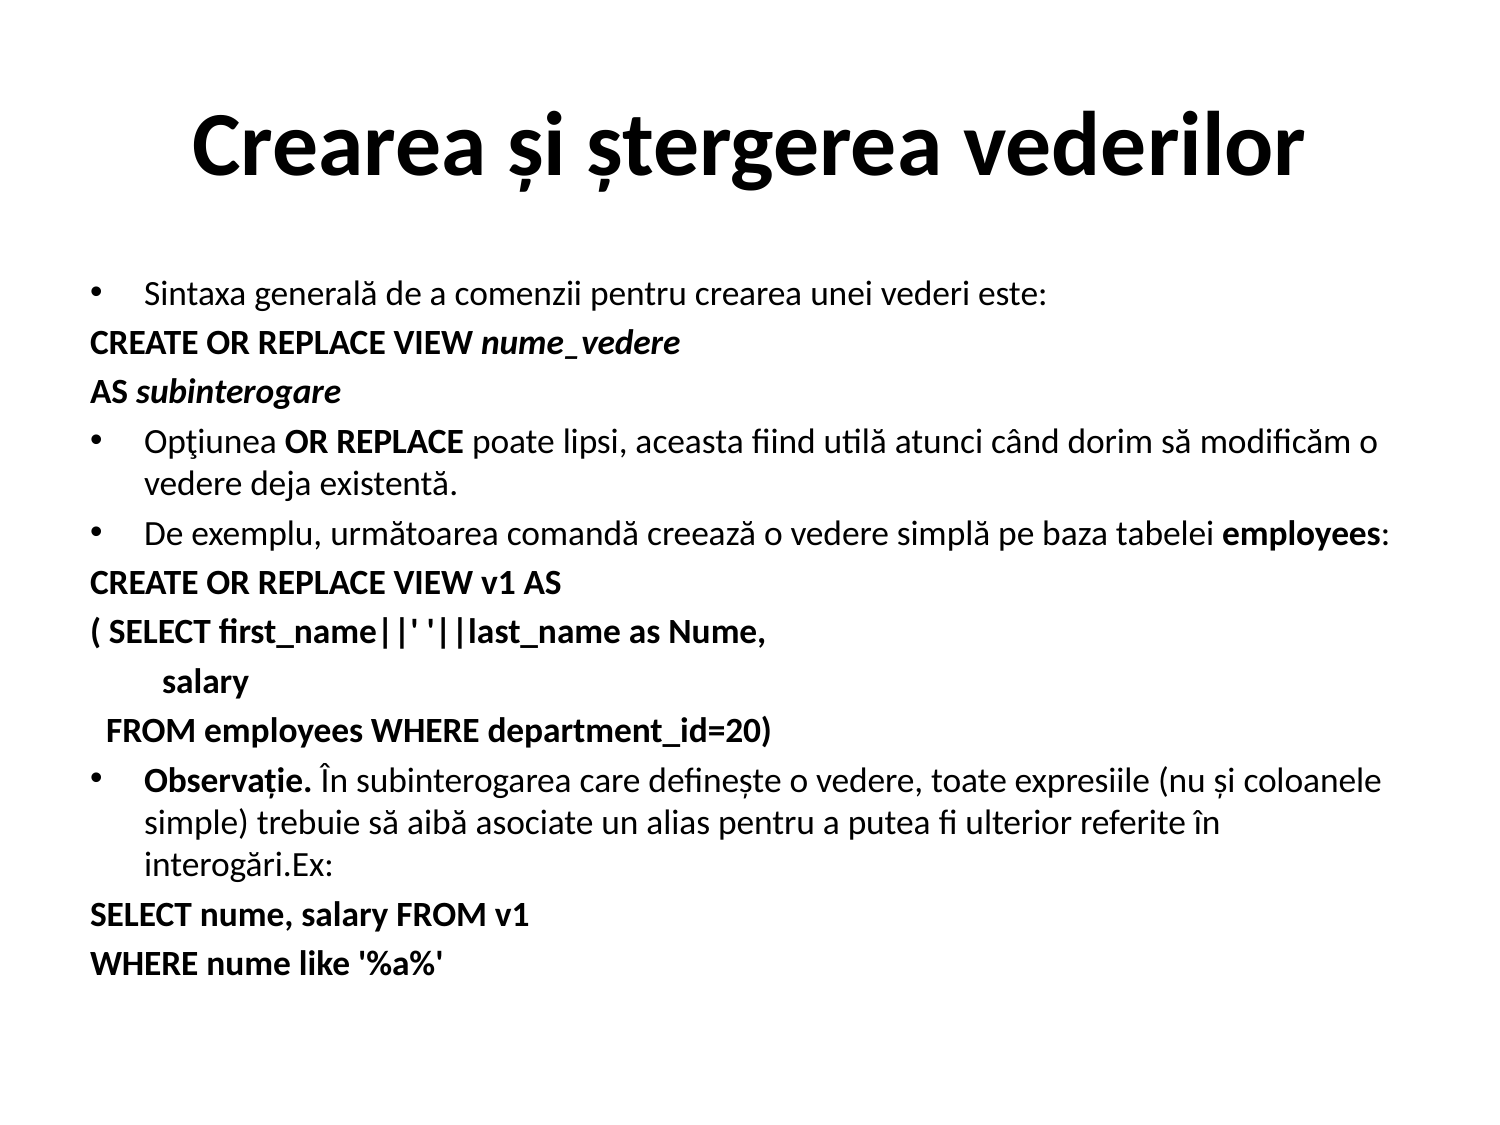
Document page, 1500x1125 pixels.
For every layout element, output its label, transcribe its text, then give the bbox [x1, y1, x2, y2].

title Crearea şi ştergerea vederilor [75, 45, 1425, 233]
list Sintaxa generală de a comenzii pentru crearea unei vederi este: CREATE OR REPLACE VIEW nume_vedere AS subinterogare Opţiunea OR REPLACE poate lipsi, aceasta fiind utilă atunci când dorim să modificăm o vedere deja existentă. De exemplu, următoarea comandă creează o vedere simplă pe baza tabelei employees: CREATE OR REPLACE VIEW v1 AS ( SELECT first_name||' '||last_name as Nume, salary FROM employees WHERE department_id=20) Observaţie. În subinterogarea care defineşte o vedere, toate expresiile (nu şi coloanele simple) trebuie să aibă asociate un alias pentru a putea fi ulterior referite în interogări.Ex: SELECT nume, salary FROM v1 WHERE nume like '%a%' [75, 262, 1425, 1005]
